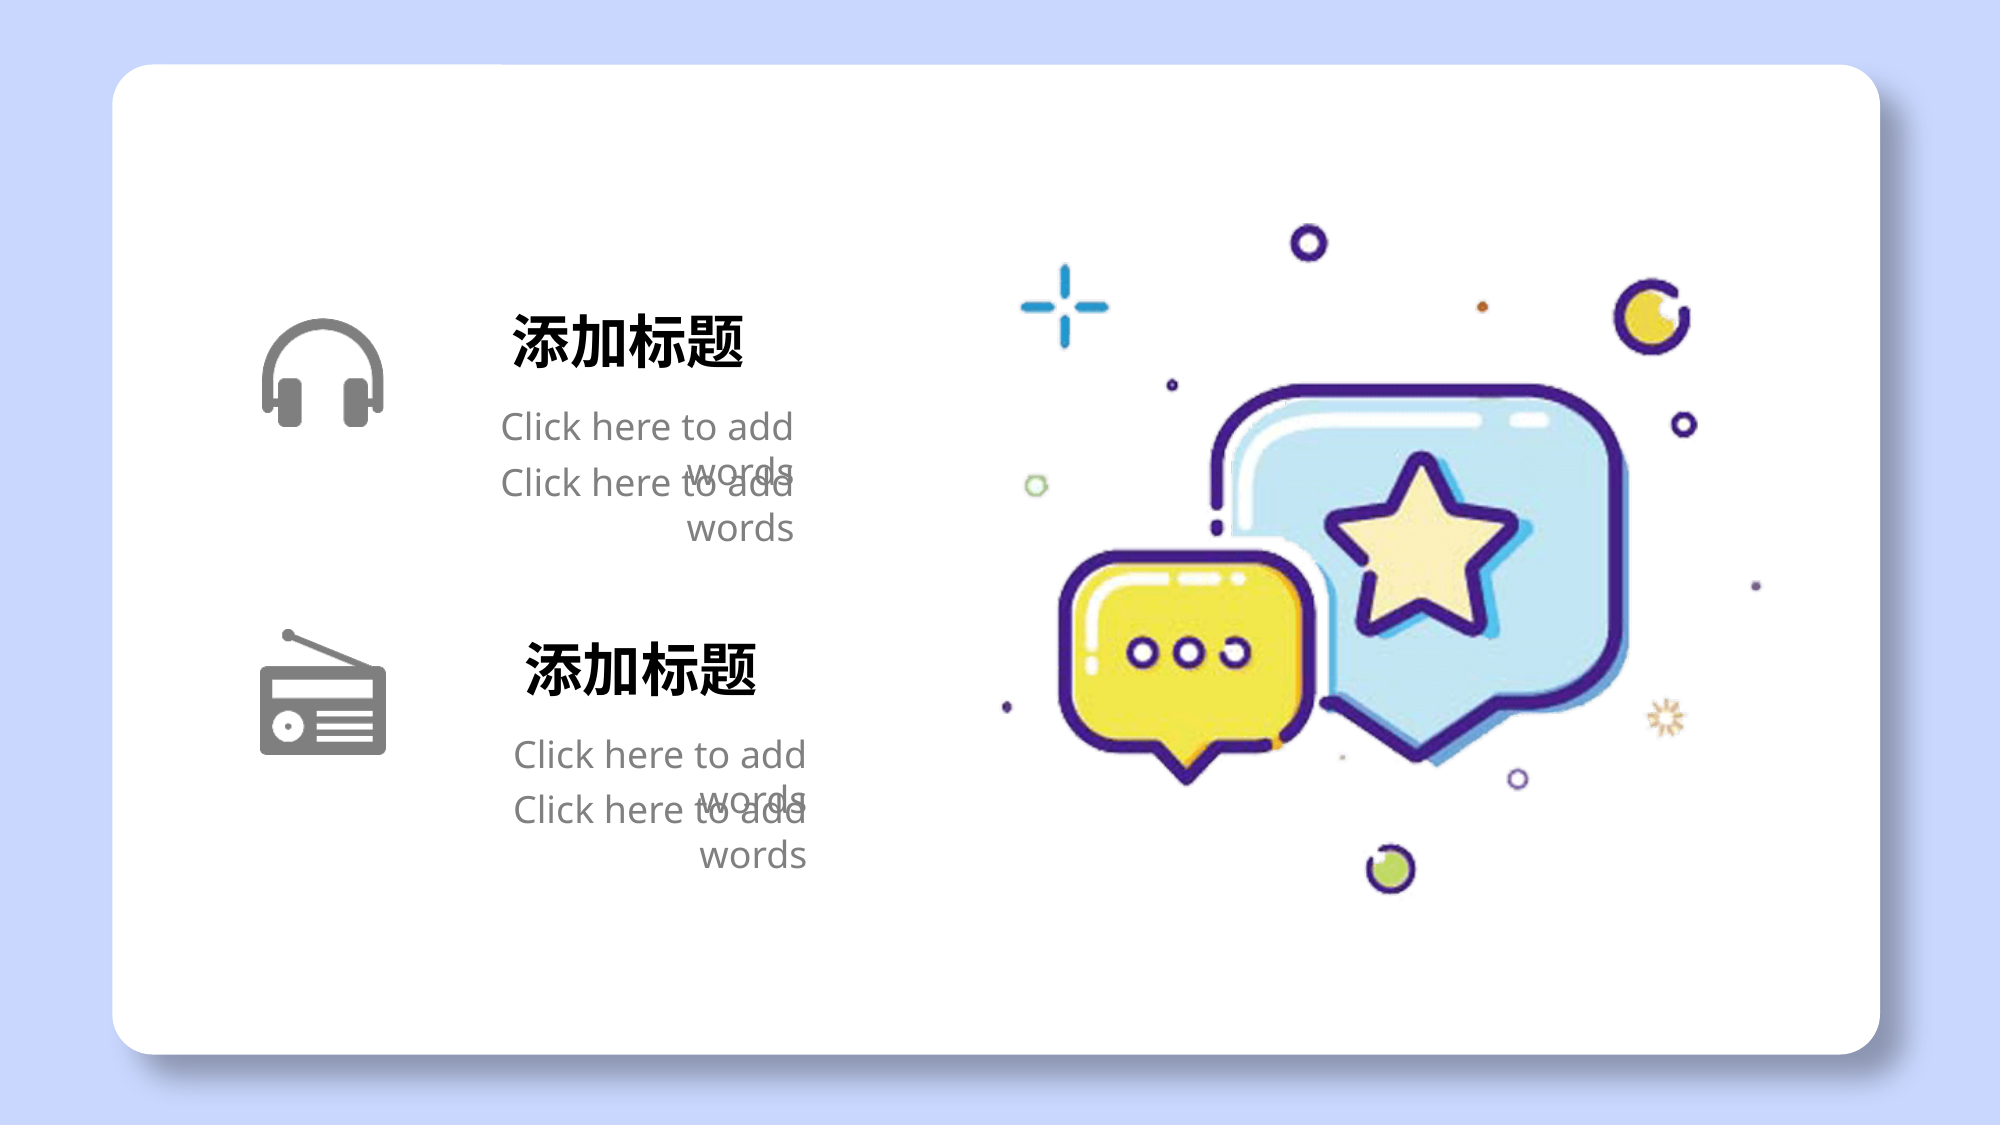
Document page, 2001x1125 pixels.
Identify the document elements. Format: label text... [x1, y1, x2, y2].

picture [965, 146, 1798, 979]
picture [247, 616, 398, 767]
picture [247, 297, 398, 448]
text_box Click here to add words [397, 451, 810, 556]
text_box 添加标题 [398, 297, 760, 383]
text_box Click here to add words [410, 778, 823, 884]
text_box [111, 63, 1882, 1056]
text_box Click here to add words [397, 395, 810, 451]
text_box 添加标题 [398, 625, 773, 711]
text_box Click here to add words [410, 723, 823, 778]
